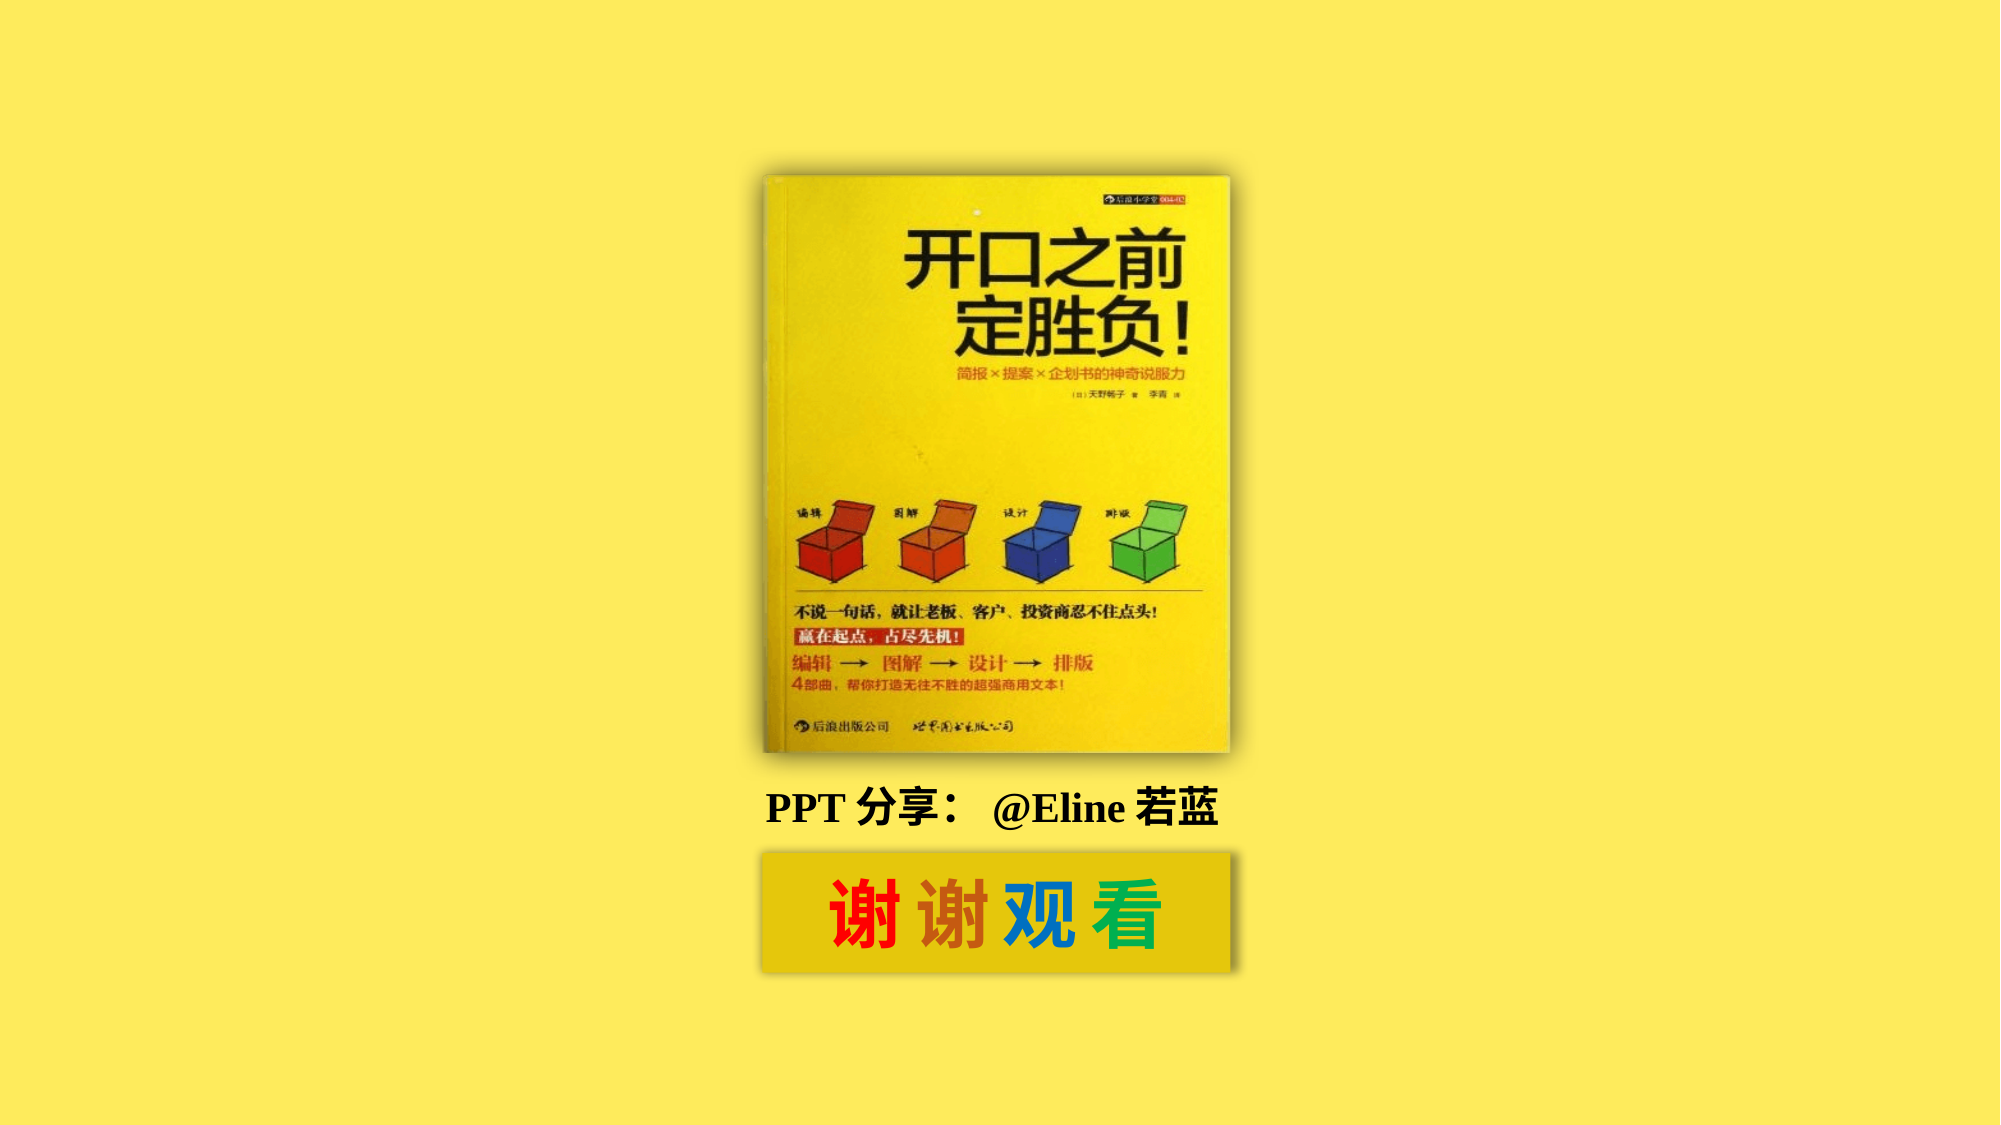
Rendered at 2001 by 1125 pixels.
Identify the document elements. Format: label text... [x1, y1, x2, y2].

picture [762, 174, 1231, 753]
text_box 谢谢观看 [761, 852, 1232, 974]
list PPT分享：@Eline若蓝 [750, 778, 1359, 839]
